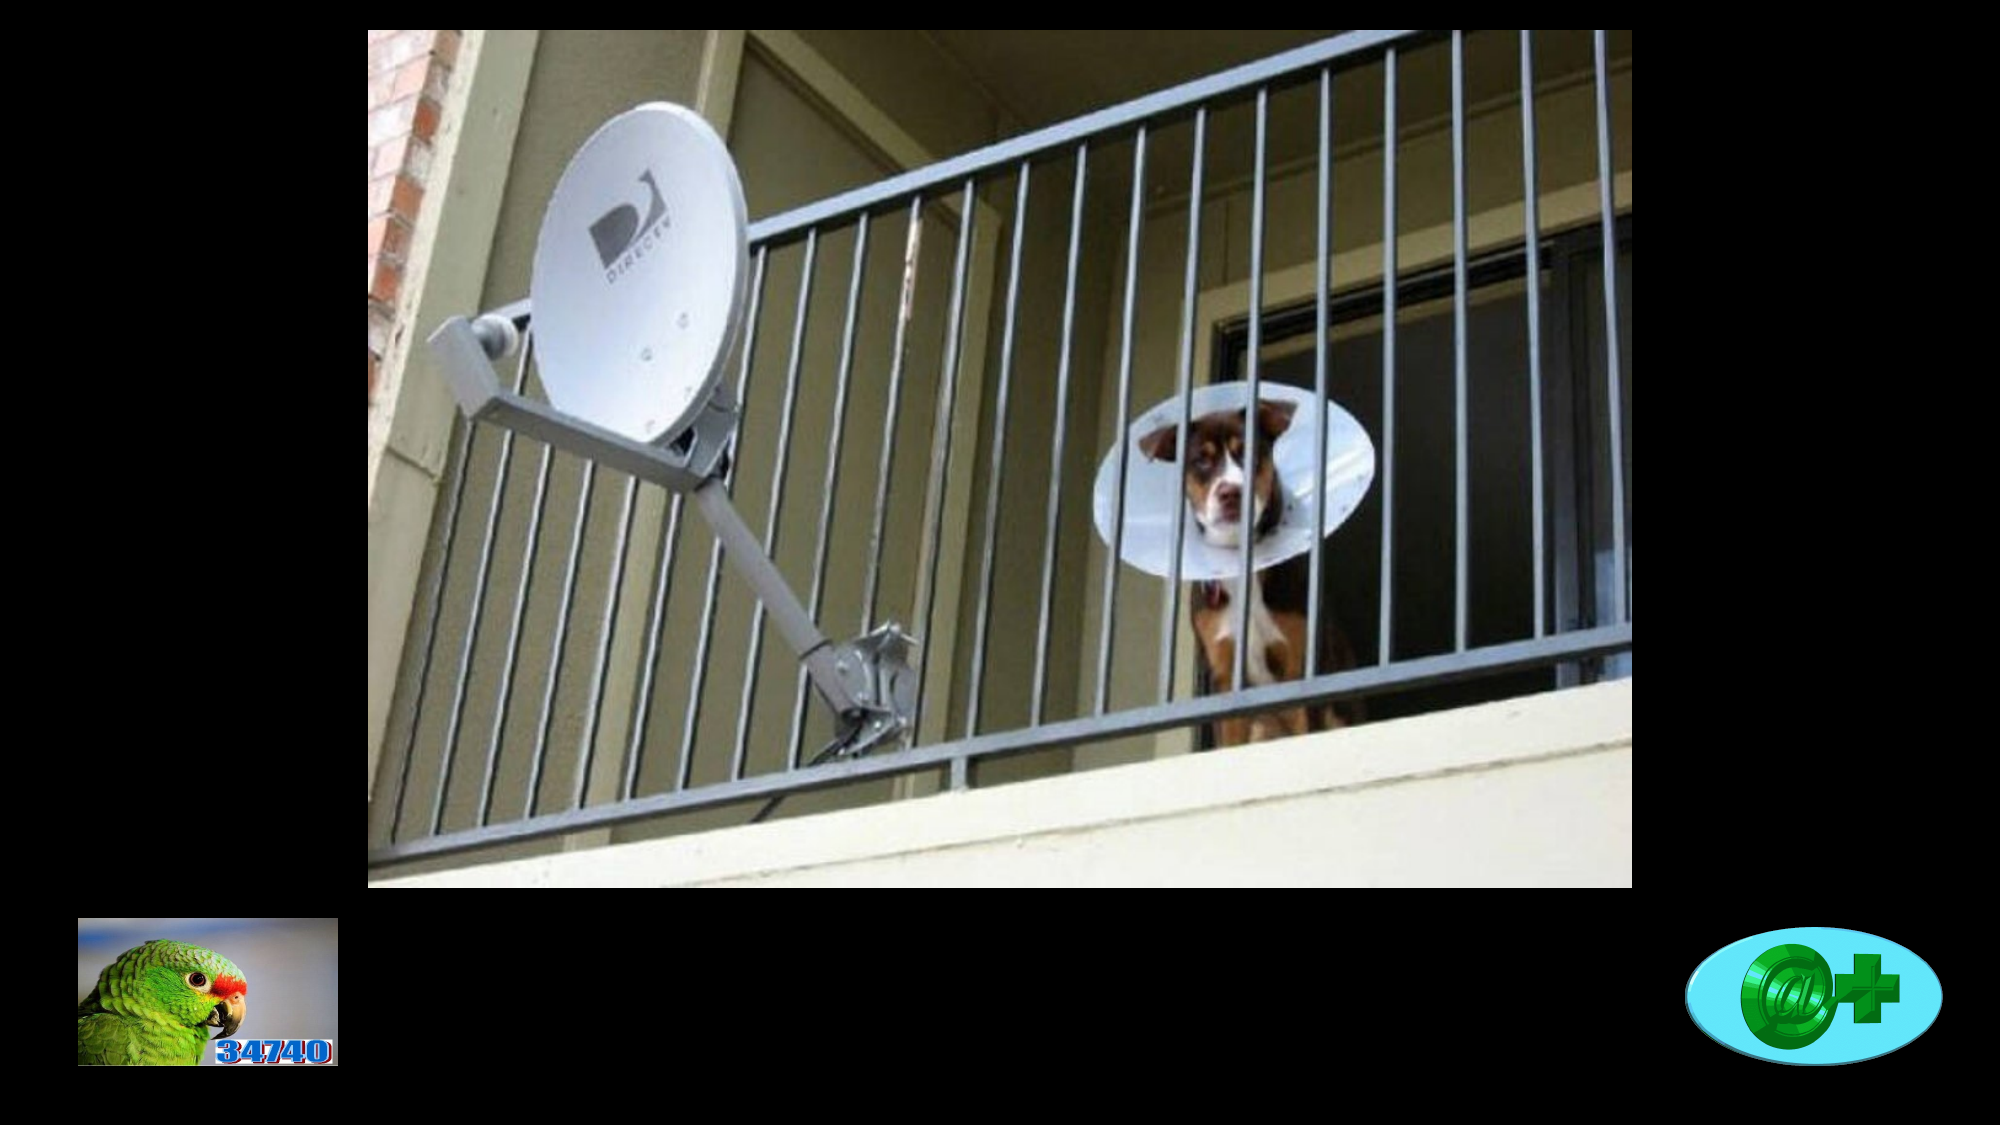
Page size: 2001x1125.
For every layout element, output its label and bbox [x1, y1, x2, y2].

list [367, 30, 1632, 888]
picture [1685, 927, 1944, 1066]
picture [78, 918, 338, 1066]
